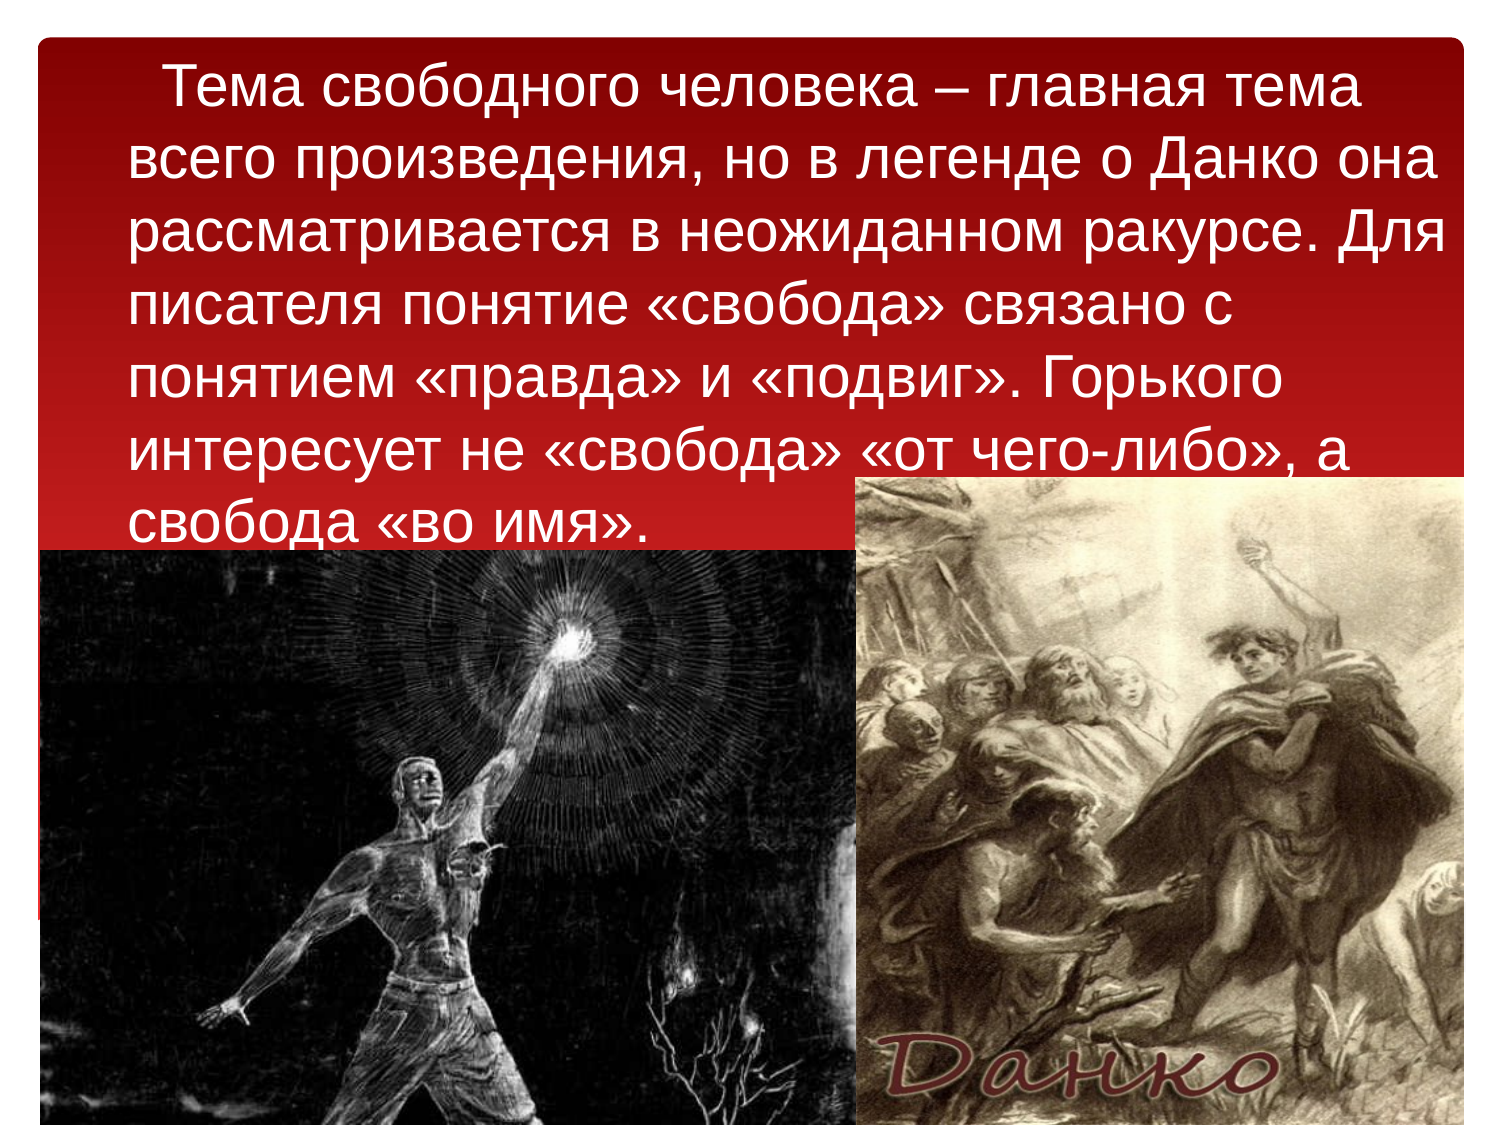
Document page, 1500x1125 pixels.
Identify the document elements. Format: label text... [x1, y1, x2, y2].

title Тема свободного человека – главная тема всего произведения, но в легенде о Данко она рассматривается в неожиданном ракурсе. Для писателя понятие «свобода» связано с понятием «правда» и «подвиг». Горького интересует не «свобода» «от чего-либо», а свобода «во имя». [112, 30, 1483, 563]
picture [39, 477, 1464, 1125]
